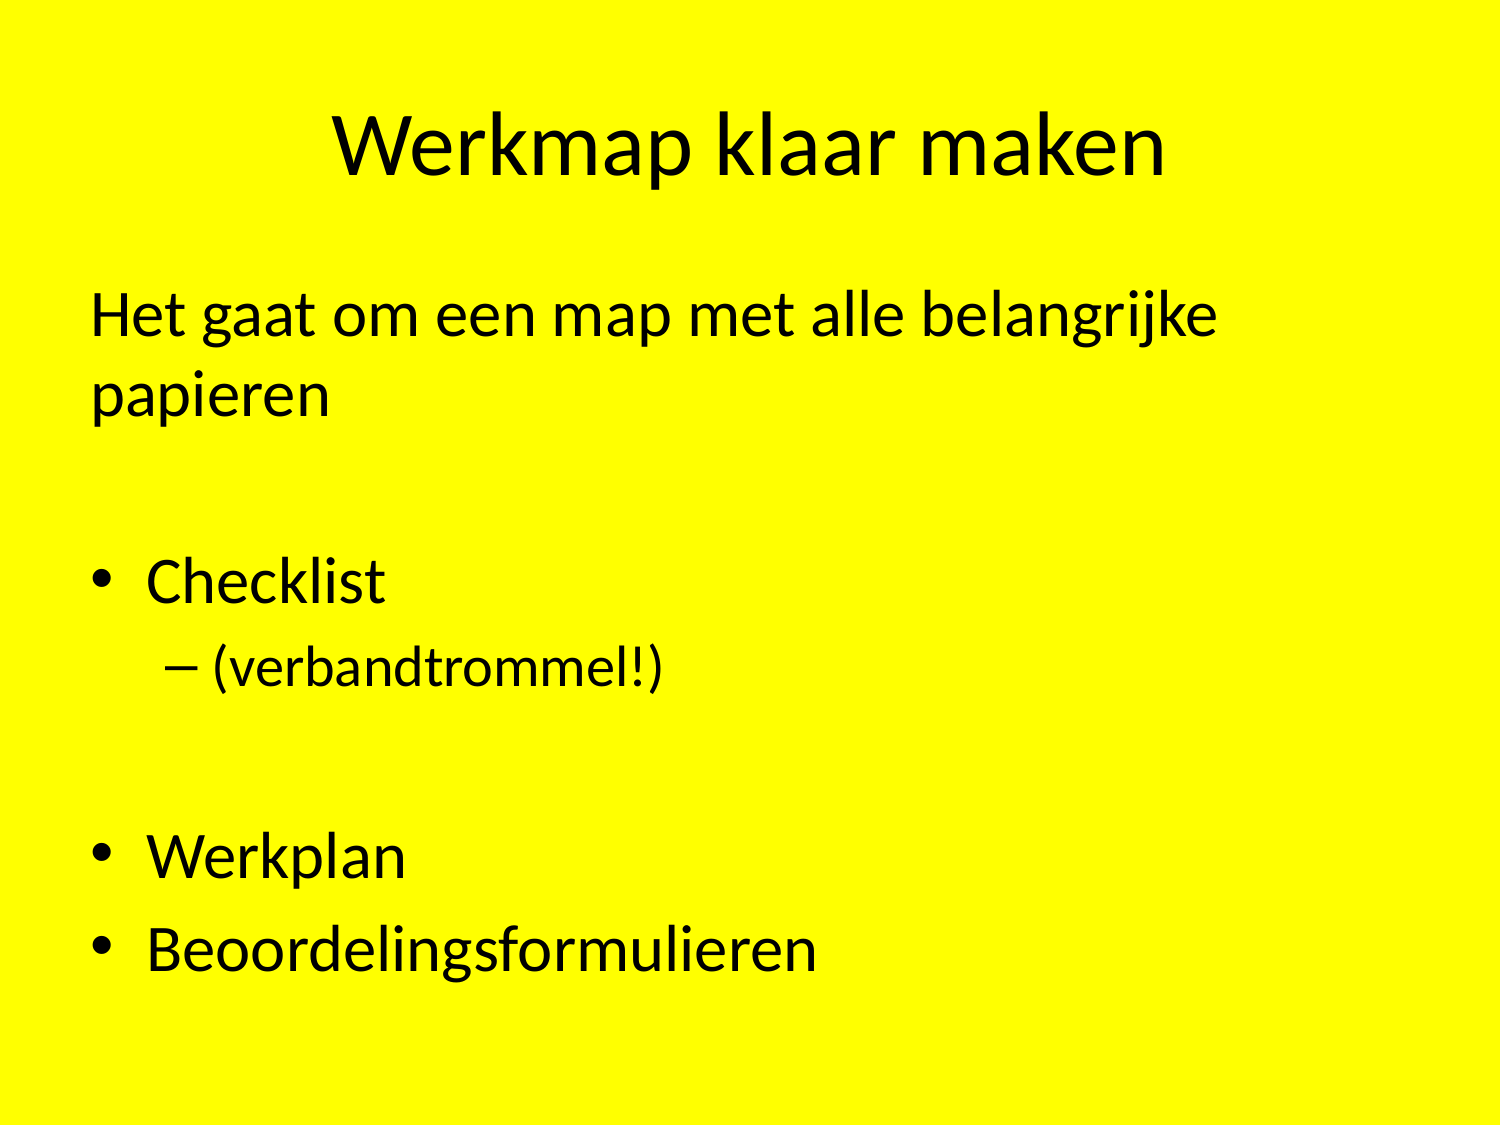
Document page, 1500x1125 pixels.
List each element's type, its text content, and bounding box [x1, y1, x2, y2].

list Het gaat om een map met alle belangrijke papieren Checklist (verbandtrommel!) Werkplan Beoordelingsformulieren [75, 262, 1425, 1005]
title Werkmap klaar maken [75, 45, 1425, 233]
